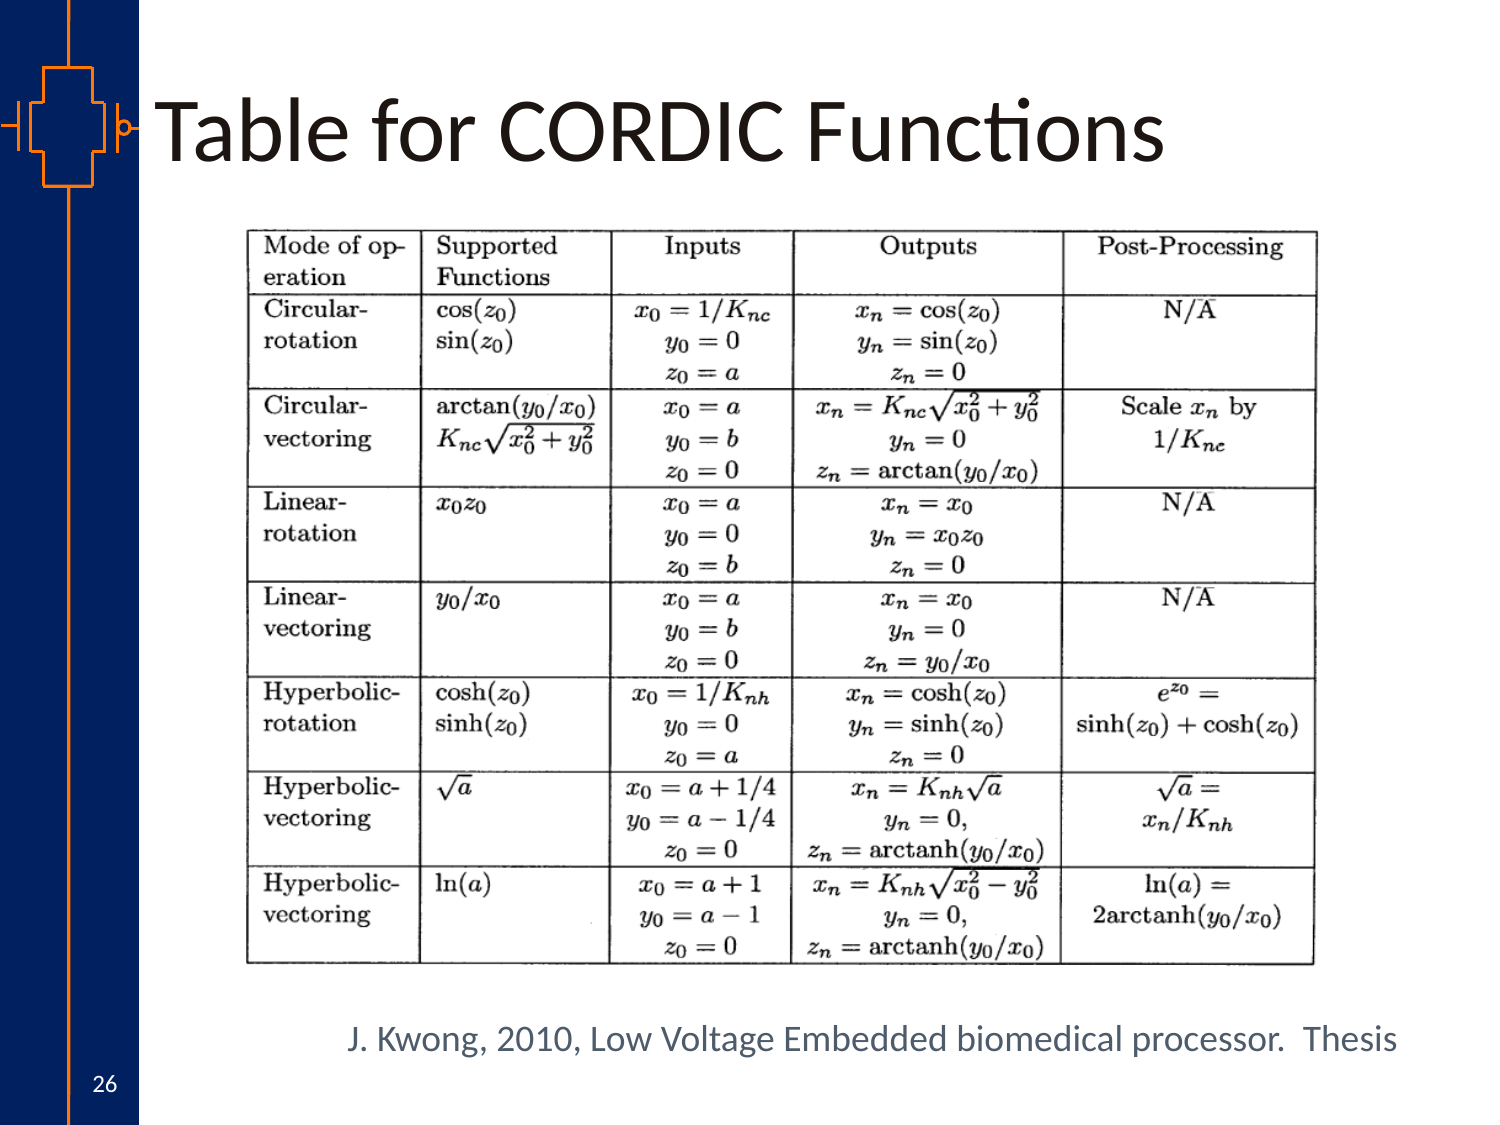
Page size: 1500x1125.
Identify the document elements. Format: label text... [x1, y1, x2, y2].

title Table for CORDIC Functions [139, 0, 1500, 188]
picture [238, 217, 1329, 977]
slide_number 26 [77, 1052, 140, 1113]
text_box J. Kwong, 2010, Low Voltage Embedded biomedical processor. Thesis [332, 1006, 1500, 1067]
